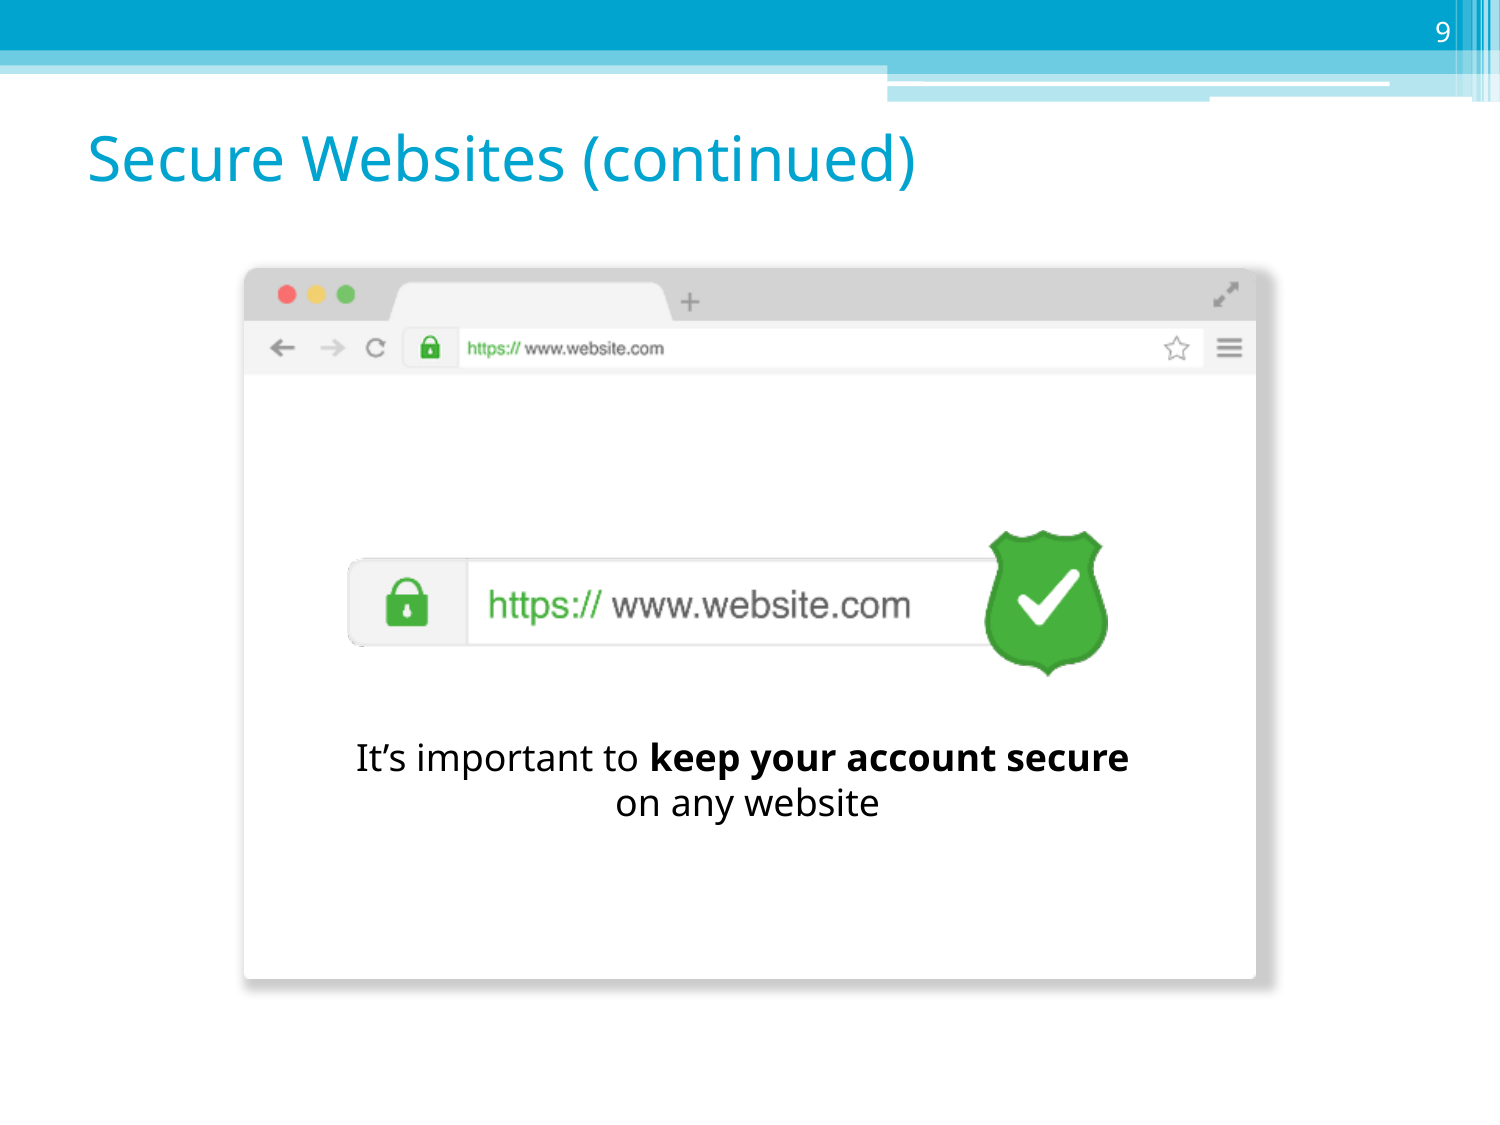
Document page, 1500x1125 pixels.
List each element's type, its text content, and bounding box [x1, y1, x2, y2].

slide_number 9 [1341, 0, 1466, 61]
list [244, 268, 1256, 979]
picture [347, 530, 1108, 677]
title Secure Websites (continued) [72, 68, 1423, 244]
